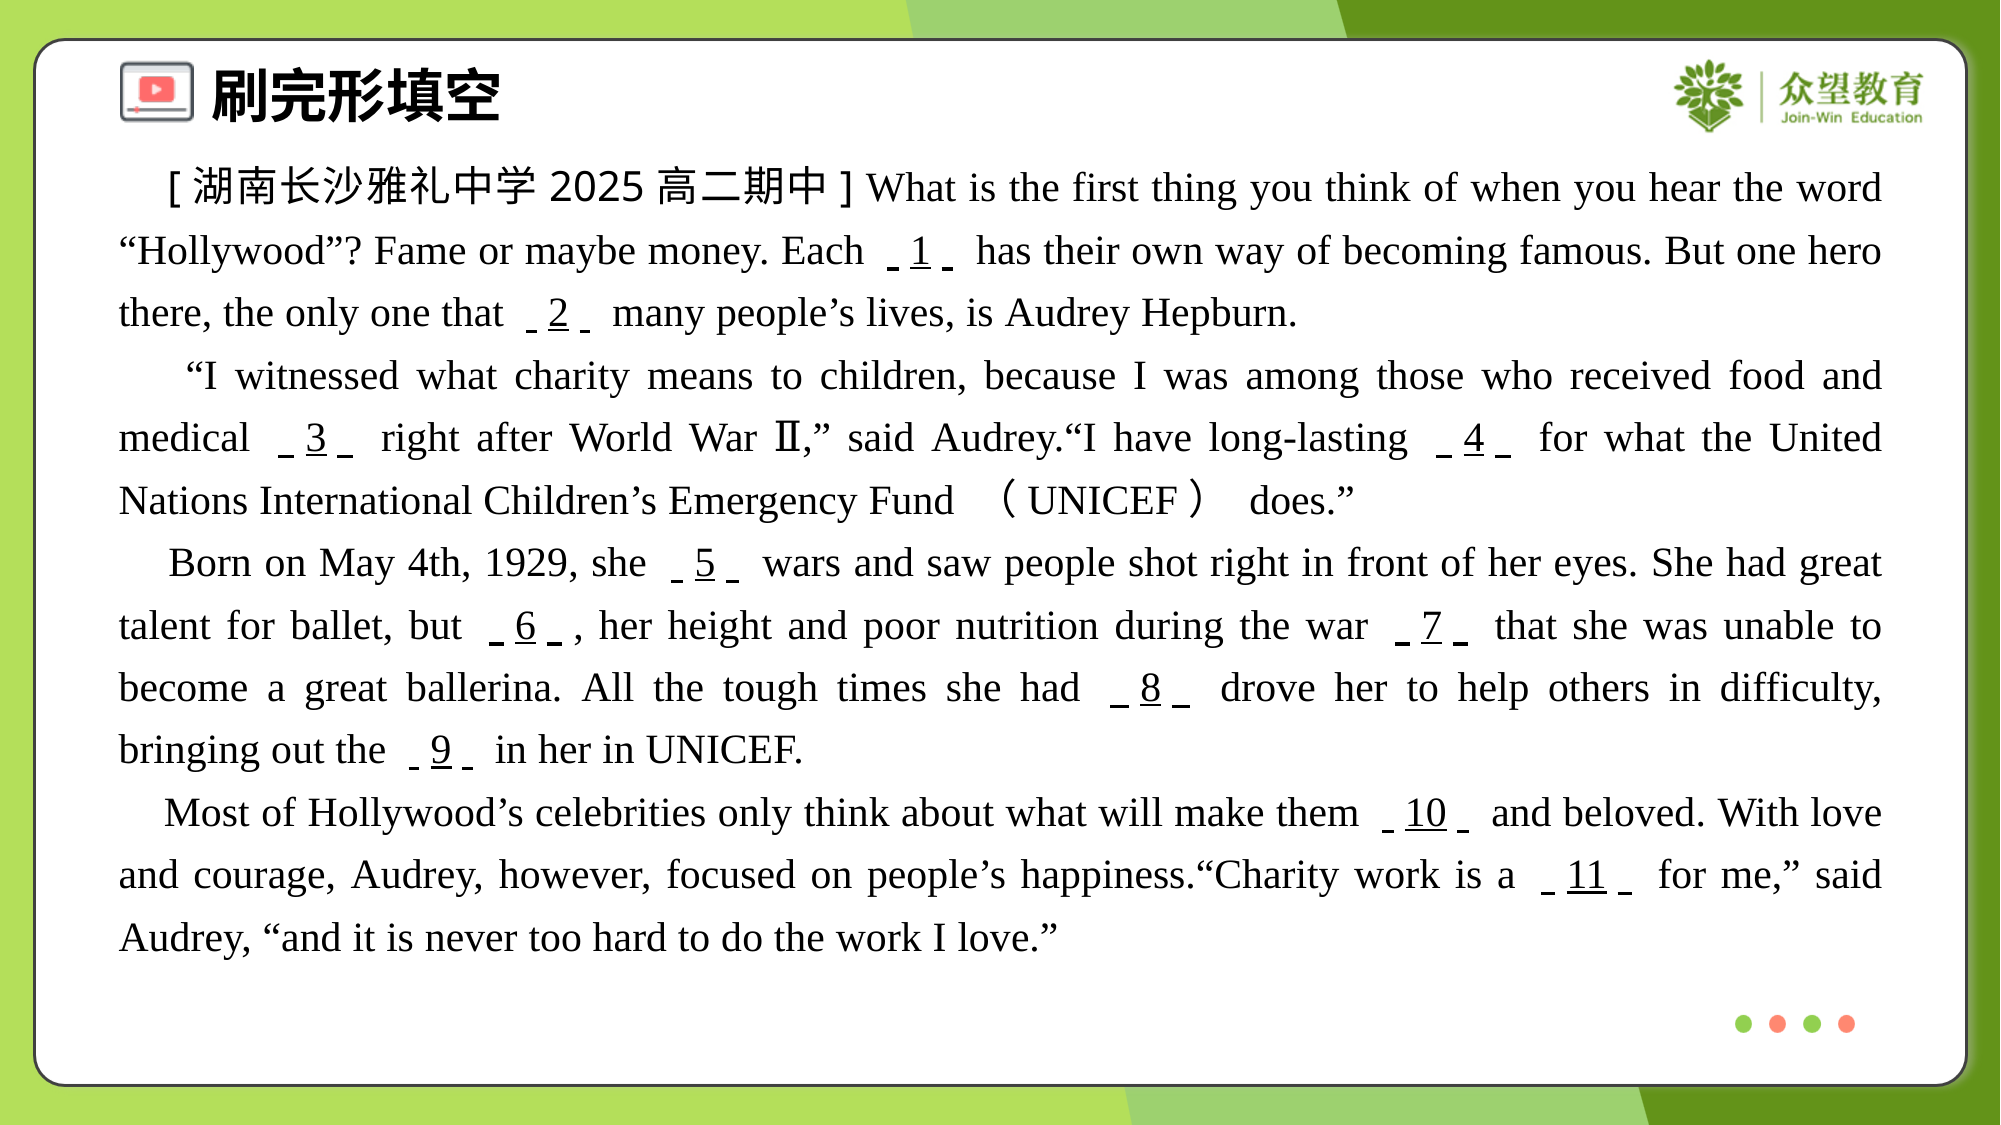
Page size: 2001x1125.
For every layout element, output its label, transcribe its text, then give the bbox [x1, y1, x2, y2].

text_box [湖南长沙雅礼中学2025高二期中] What is the first thing you think of when you hear the word “Hollywood”? Fame or maybe money. Each . .1. . has their own way of becoming famous. But one hero there, the only one that . .2. . many people’s lives, is Audrey Hepburn. “I witnessed what charity means to children, because I was among those who received food and medical . .3. . right after World War Ⅱ,” said Audrey.“I have long-lasting . .4. . for what the United Nations International Children’s Emergency Fund （UNICEF） does.” Born on May 4th, 1929, she . .5. . wars and saw people shot right in front of her eyes. She had great talent for ballet, but . .6. ., her height and poor nutrition during the war . .7. . that she was unable to become a great ballerina. All the tough times she had . .8. . drove her to help others in difficulty, bringing out the . .9. . in her in UNICEF. Most of Hollywood’s celebrities only think about what will make them . .10. . and beloved. With love and courage, Audrey, however, focused on people’s happiness.“Charity work is a . .11. . for me,” said Audrey, “and it is never too hard to do the work I love.” [118, 147, 1883, 961]
picture [0, 0, 2000, 1125]
